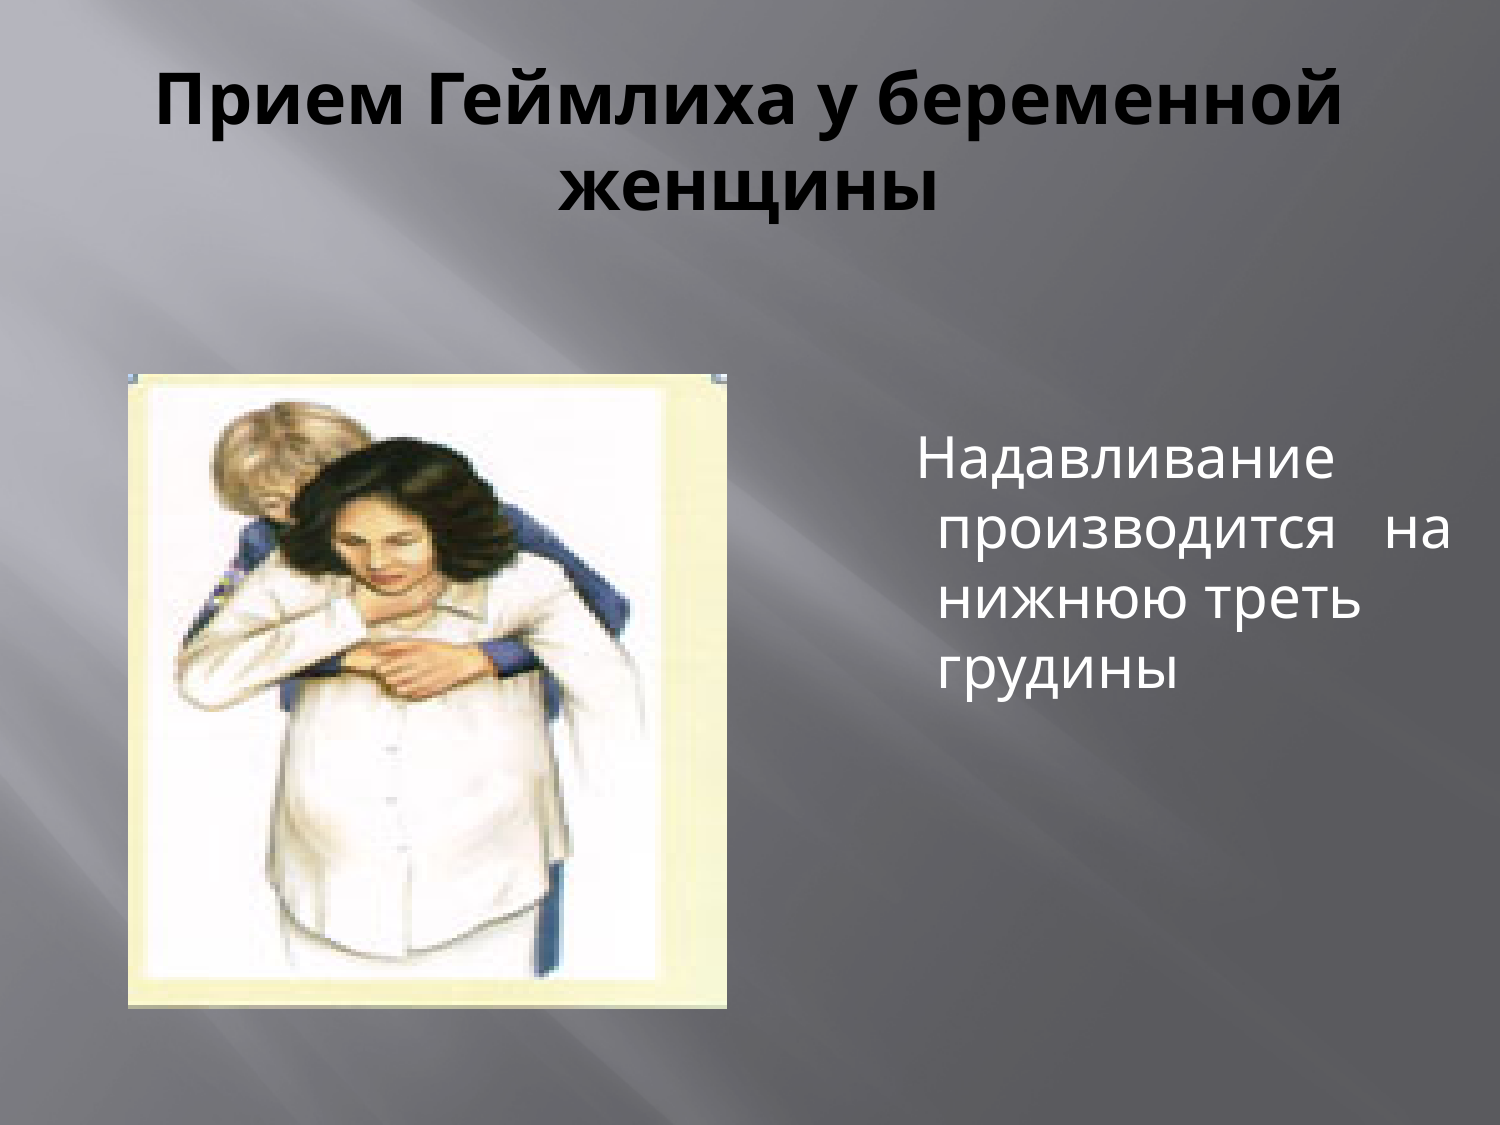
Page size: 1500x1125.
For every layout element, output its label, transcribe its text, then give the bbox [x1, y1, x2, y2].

list Надавливание производится на нижнюю треть грудины [832, 331, 1469, 1006]
title Прием Геймлиха у беременной женщины [75, 45, 1425, 233]
picture [128, 374, 727, 1010]
